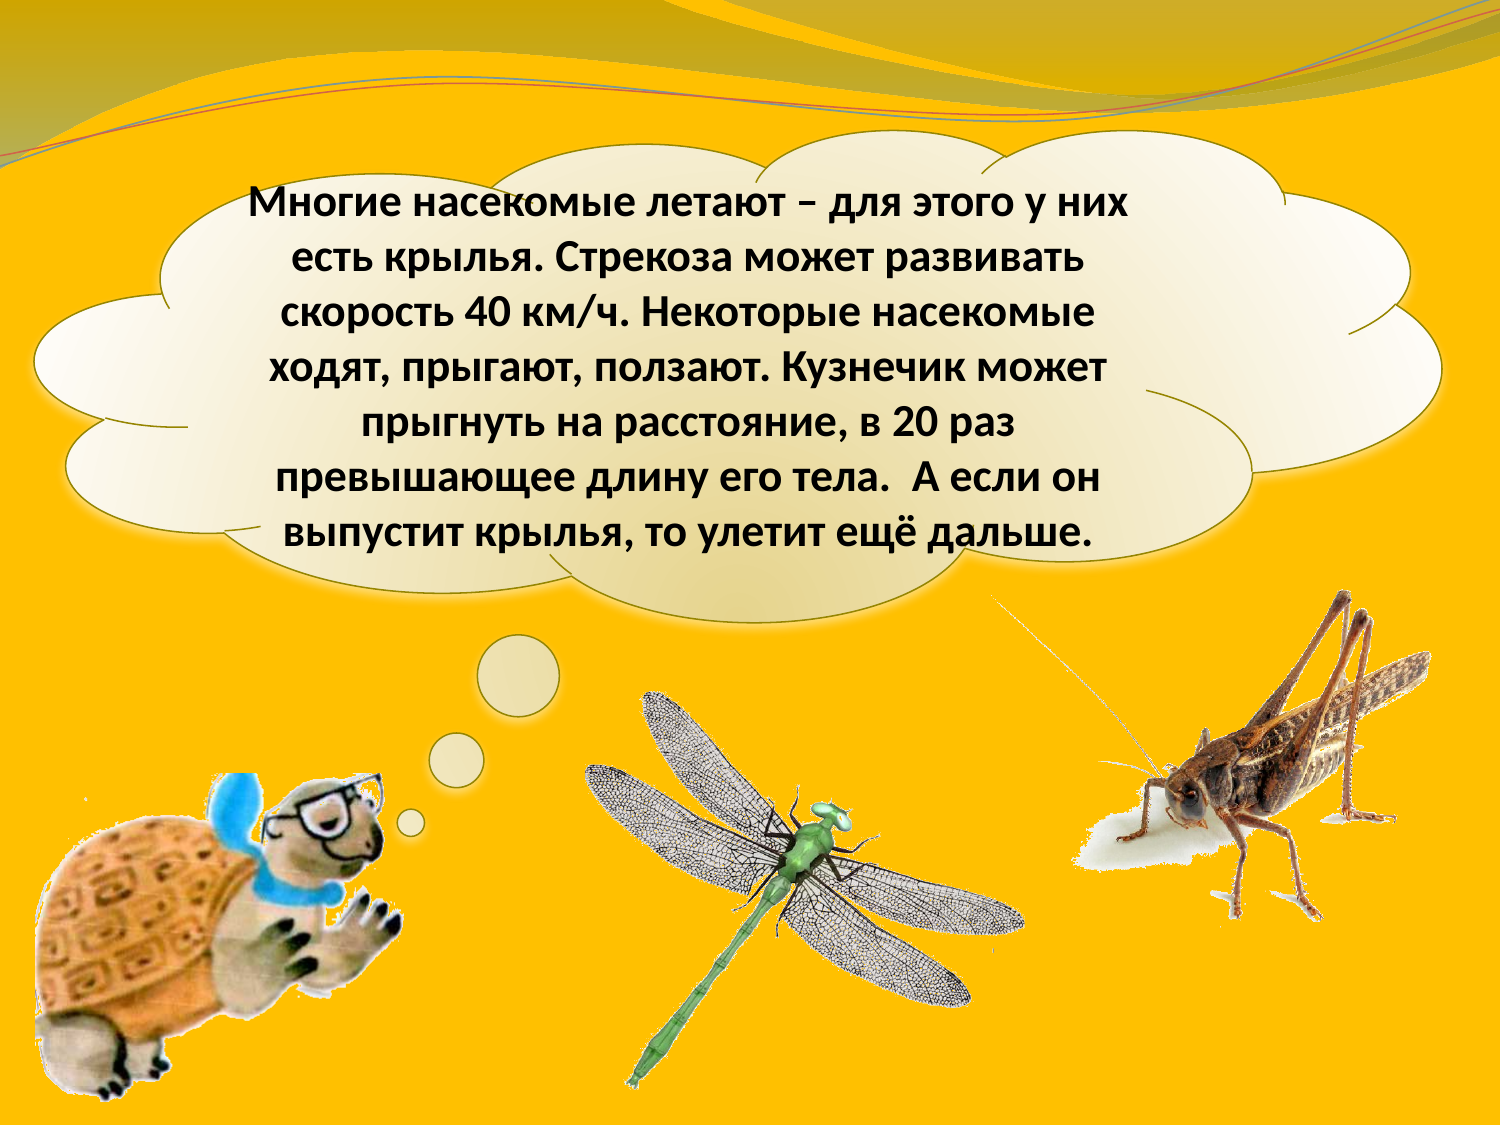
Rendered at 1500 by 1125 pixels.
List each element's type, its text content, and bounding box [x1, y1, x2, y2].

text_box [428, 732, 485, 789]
text_box Многие насекомые летают – для этого у них есть крылья. Стрекоза может развивать скорость 40 км/ч. Некоторые насекомые ходят, прыгают, ползают. Кузнечик может прыгнуть на расстояние, в 20 раз превышающее длину его тела. А если он выпустит крылья, то улетит ещё дальше. [476, 634, 561, 718]
picture [585, 573, 1500, 1091]
picture [34, 773, 411, 1110]
text_box Многие насекомые летают – для этого у них есть крылья. Стрекоза может развивать скорость 40 км/ч. Некоторые насекомые ходят, прыгают, ползают. Кузнечик может прыгнуть на расстояние, в 20 раз превышающее длину его тела. А если он выпустит крылья, то улетит ещё дальше. [33, 129, 1443, 624]
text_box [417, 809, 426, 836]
